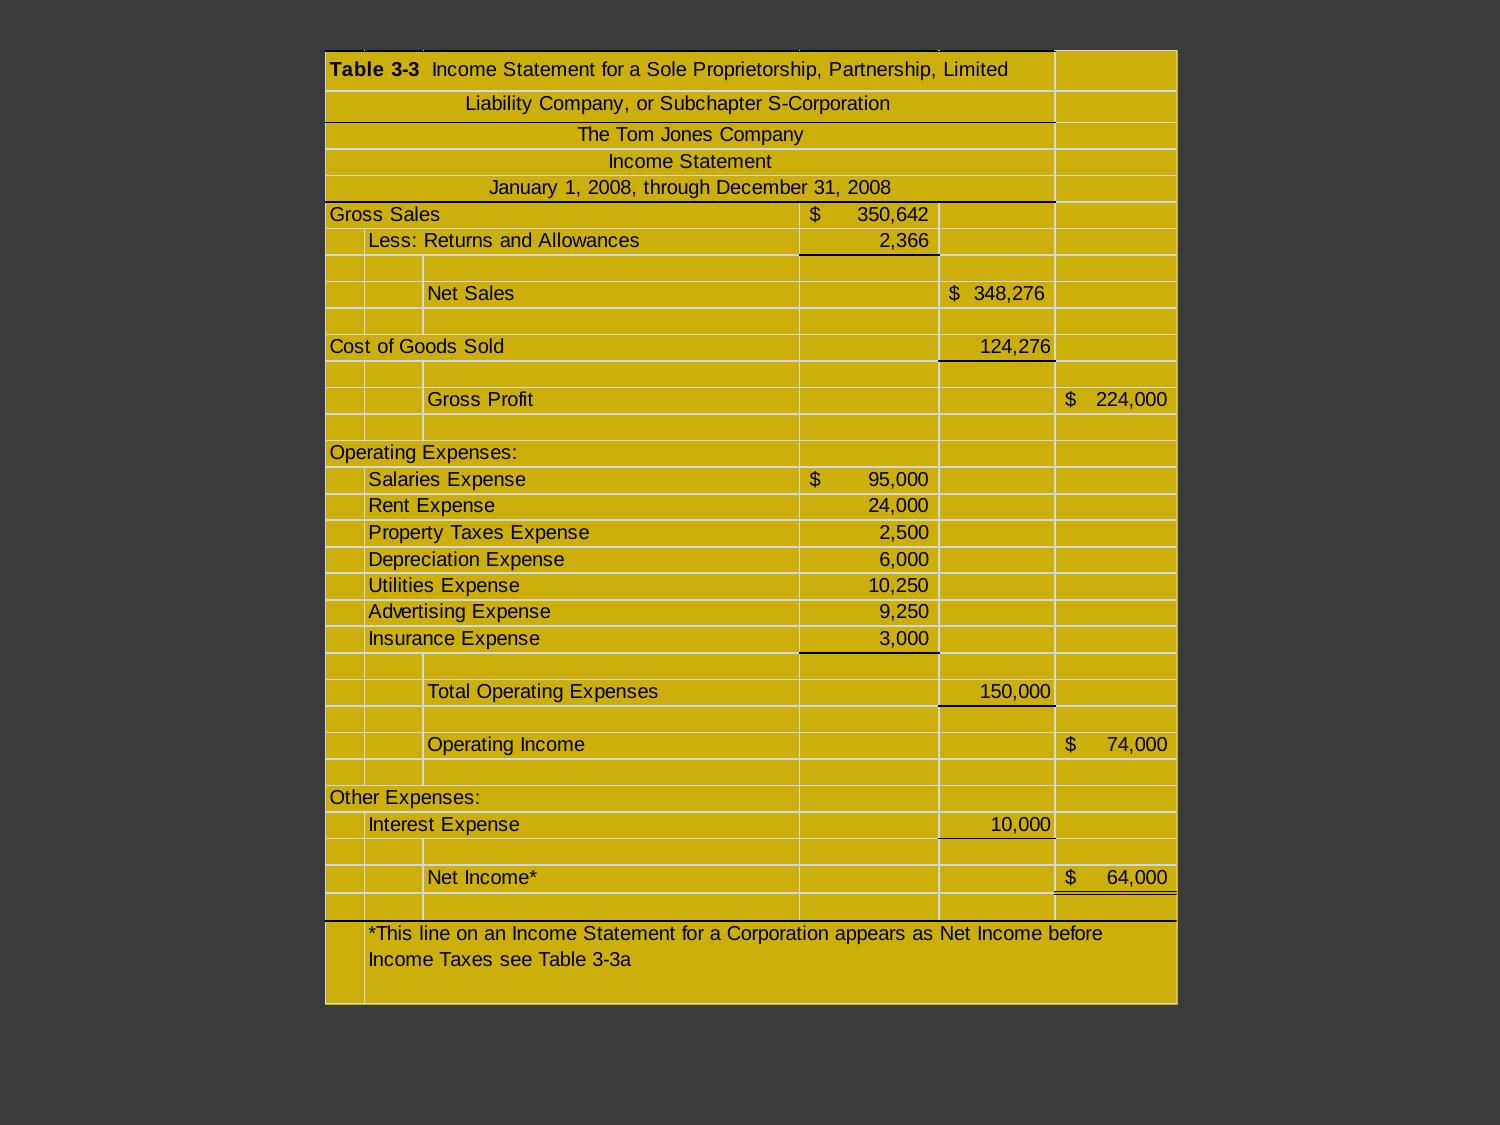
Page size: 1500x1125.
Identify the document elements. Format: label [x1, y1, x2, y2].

text_box [324, 49, 1179, 1005]
